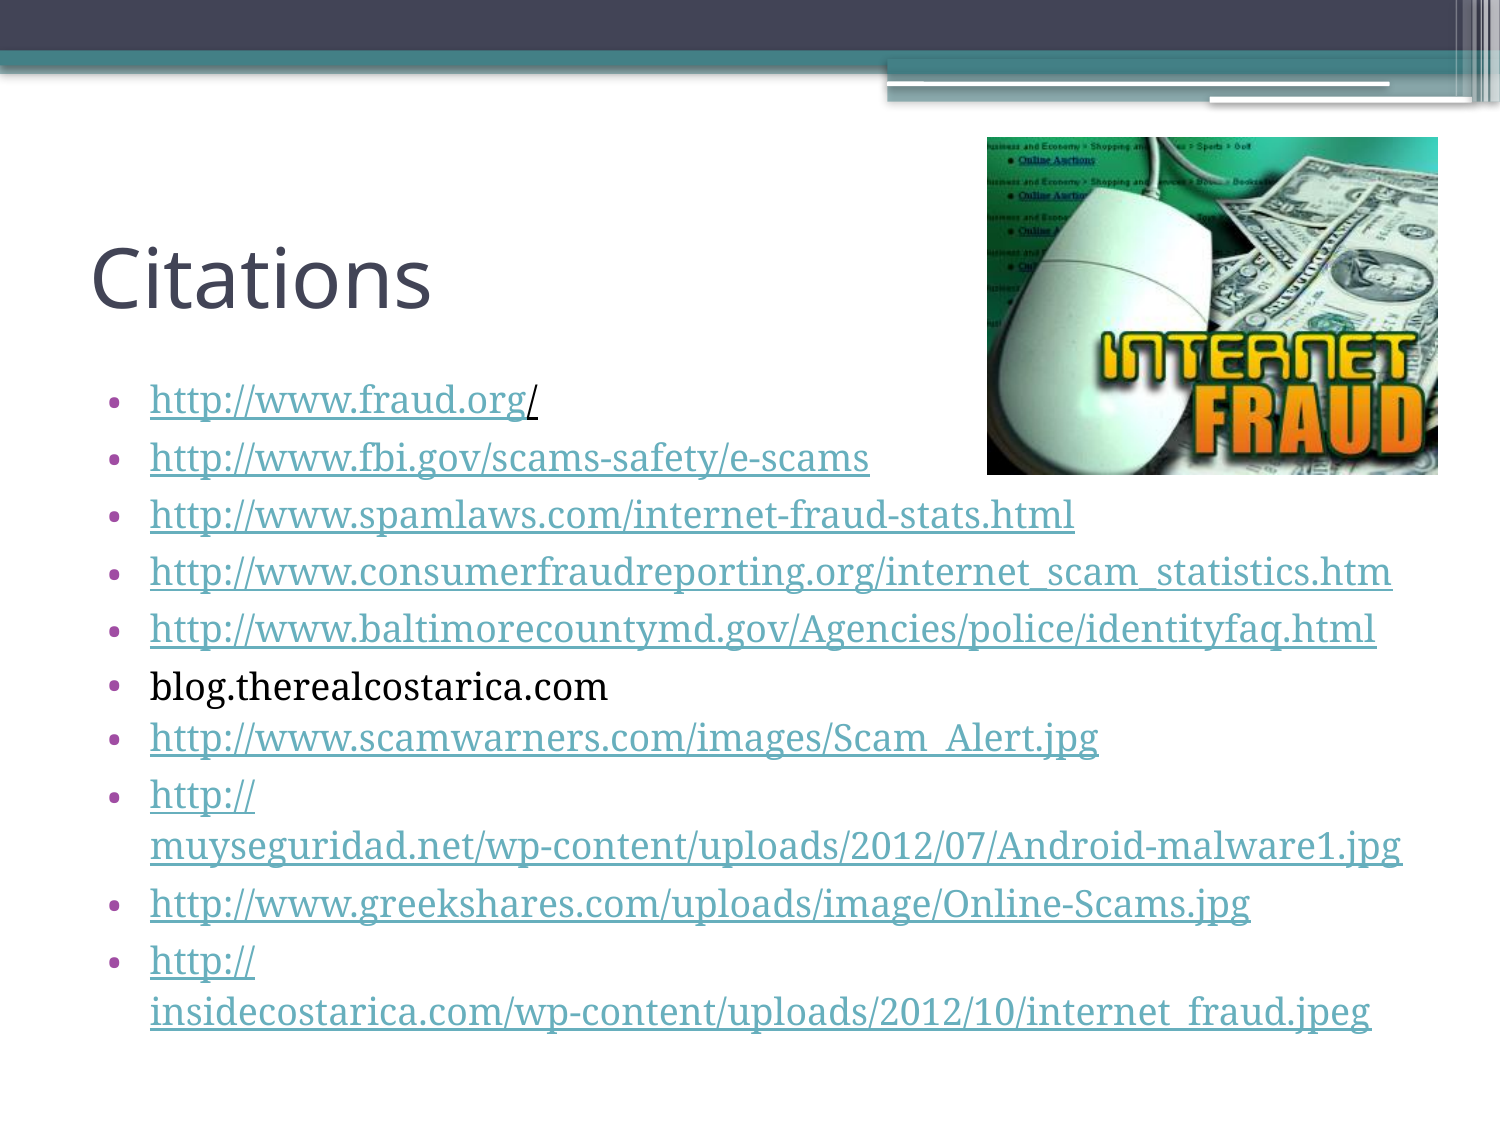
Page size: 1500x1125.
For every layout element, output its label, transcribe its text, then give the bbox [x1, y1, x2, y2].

list http://www.fraud.org/ http://www.fbi.gov/scams-safety/e-scams http://www.spamlaws.com/internet-fraud-stats.html http://www.consumerfraudreporting.org/internet_scam_statistics.htm http://www.baltimorecountymd.gov/Agencies/police/identityfaq.html blog.therealcostarica.com http://www.scamwarners.com/images/Scam_Alert.jpg http://muyseguridad.net/wp-content/uploads/2012/07/Android-malware1.jpg http://www.greekshares.com/uploads/image/Online-Scams.jpg http://insidecostarica.com/wp-content/uploads/2012/10/internet_fraud.jpeg [75, 368, 1425, 1079]
picture [987, 137, 1438, 476]
title Citations [75, 187, 980, 363]
